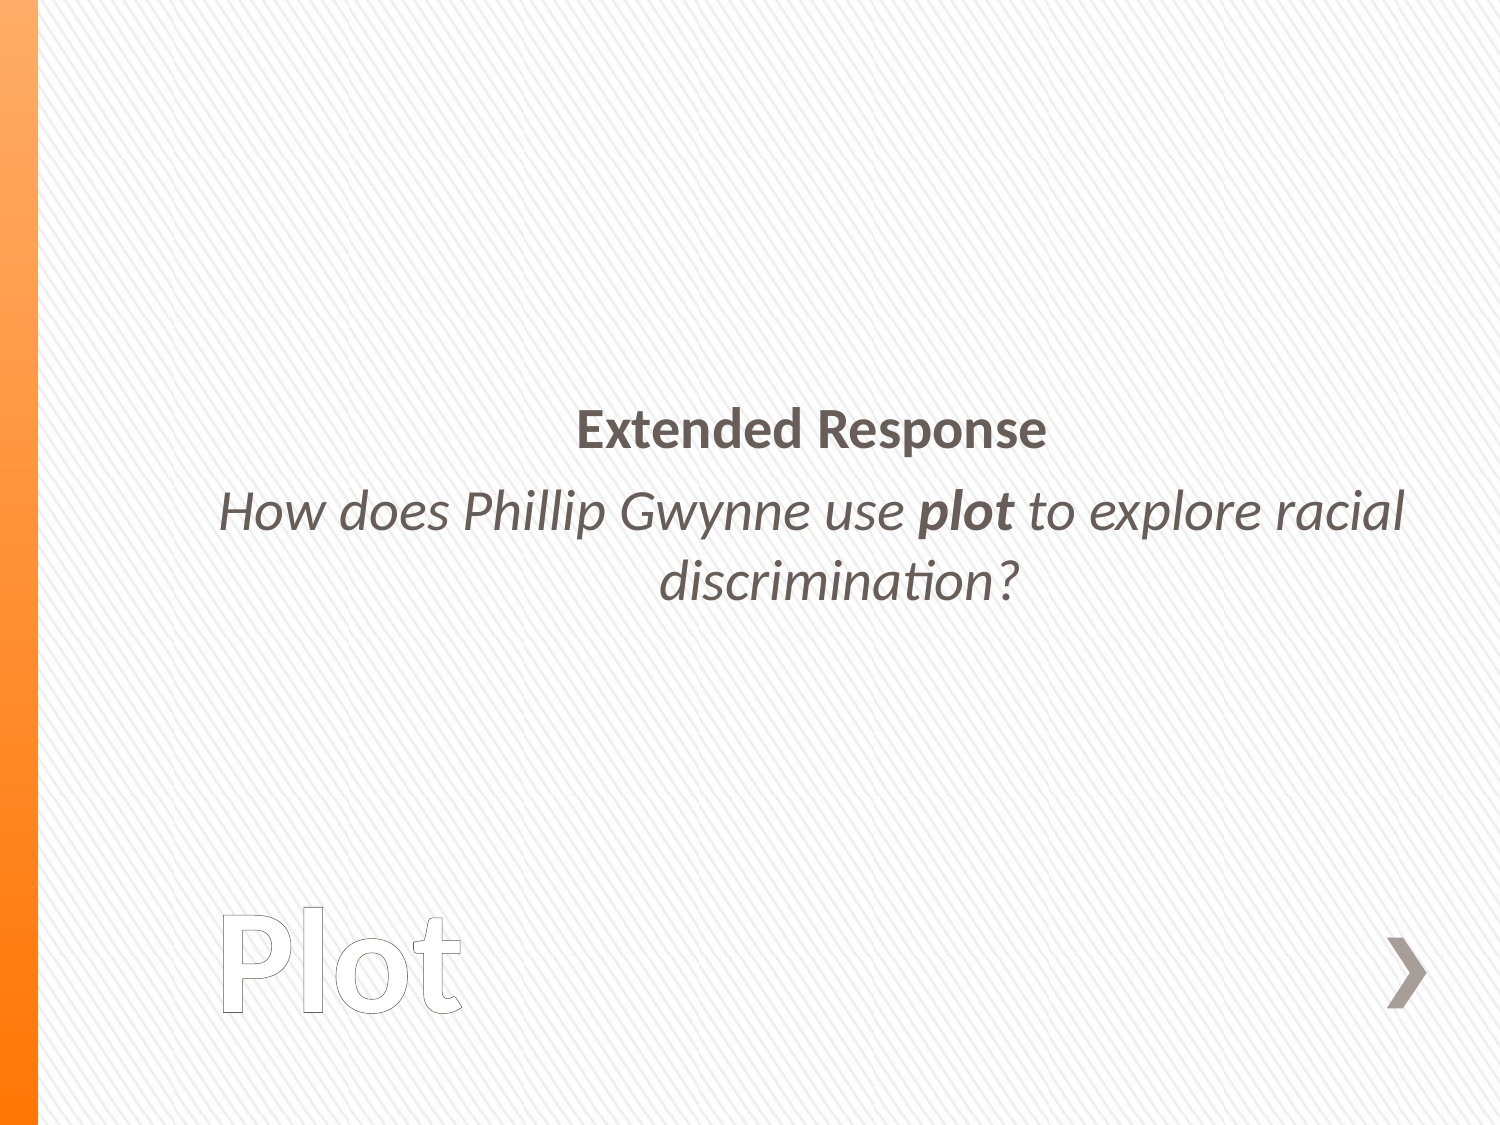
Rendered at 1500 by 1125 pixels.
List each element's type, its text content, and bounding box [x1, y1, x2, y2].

list Extended Response How does Phillip Gwynne use plot to explore racial discrimination? [200, 137, 1425, 863]
title Plot [200, 863, 1388, 1050]
